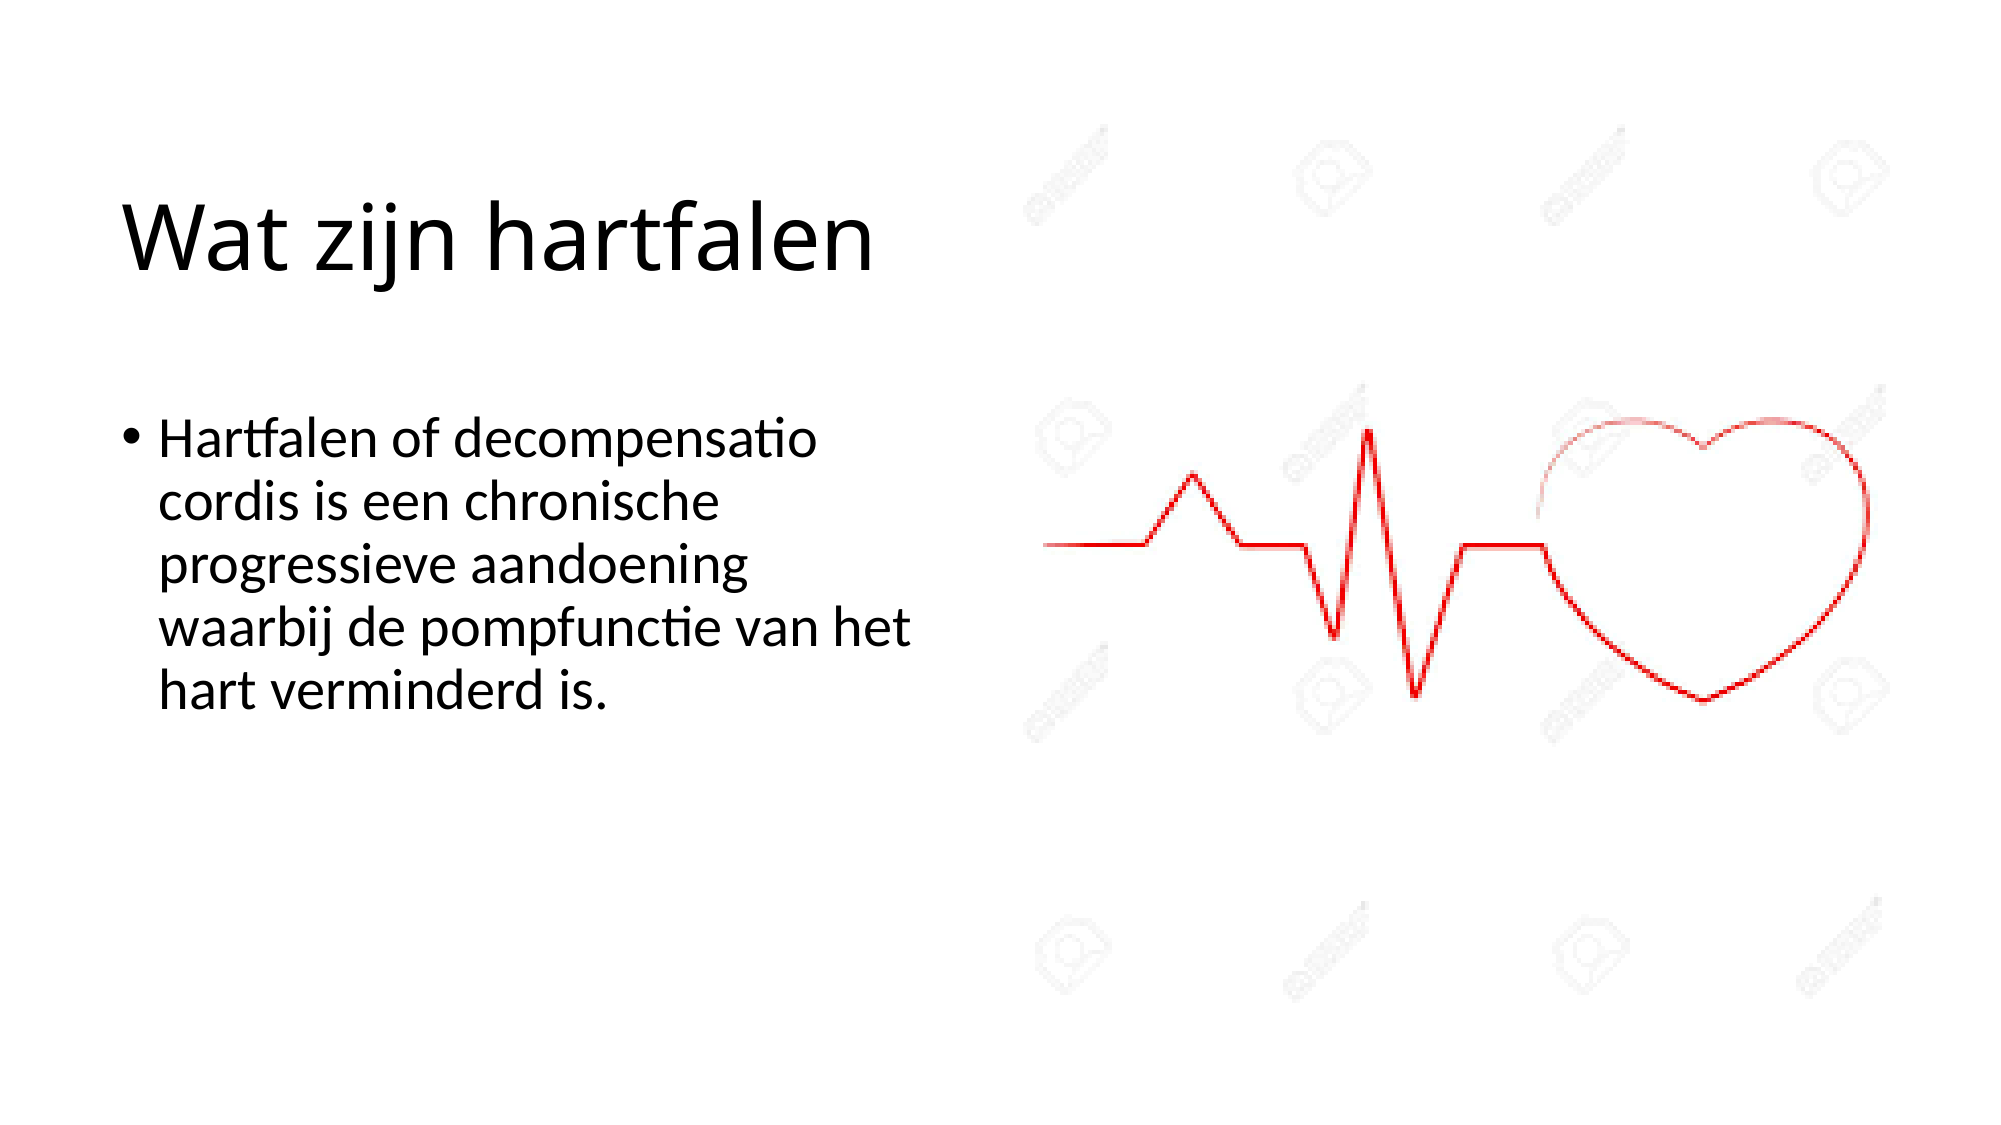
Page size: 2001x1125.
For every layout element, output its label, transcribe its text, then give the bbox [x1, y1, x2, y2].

title Wat zijn hartfalen [106, 103, 948, 379]
picture [999, 104, 1895, 1020]
list Hartfalen of decompensatio cordis is een chronische progressieve aandoening waarbij de pompfunctie van het hart verminderd is. [106, 399, 948, 1021]
